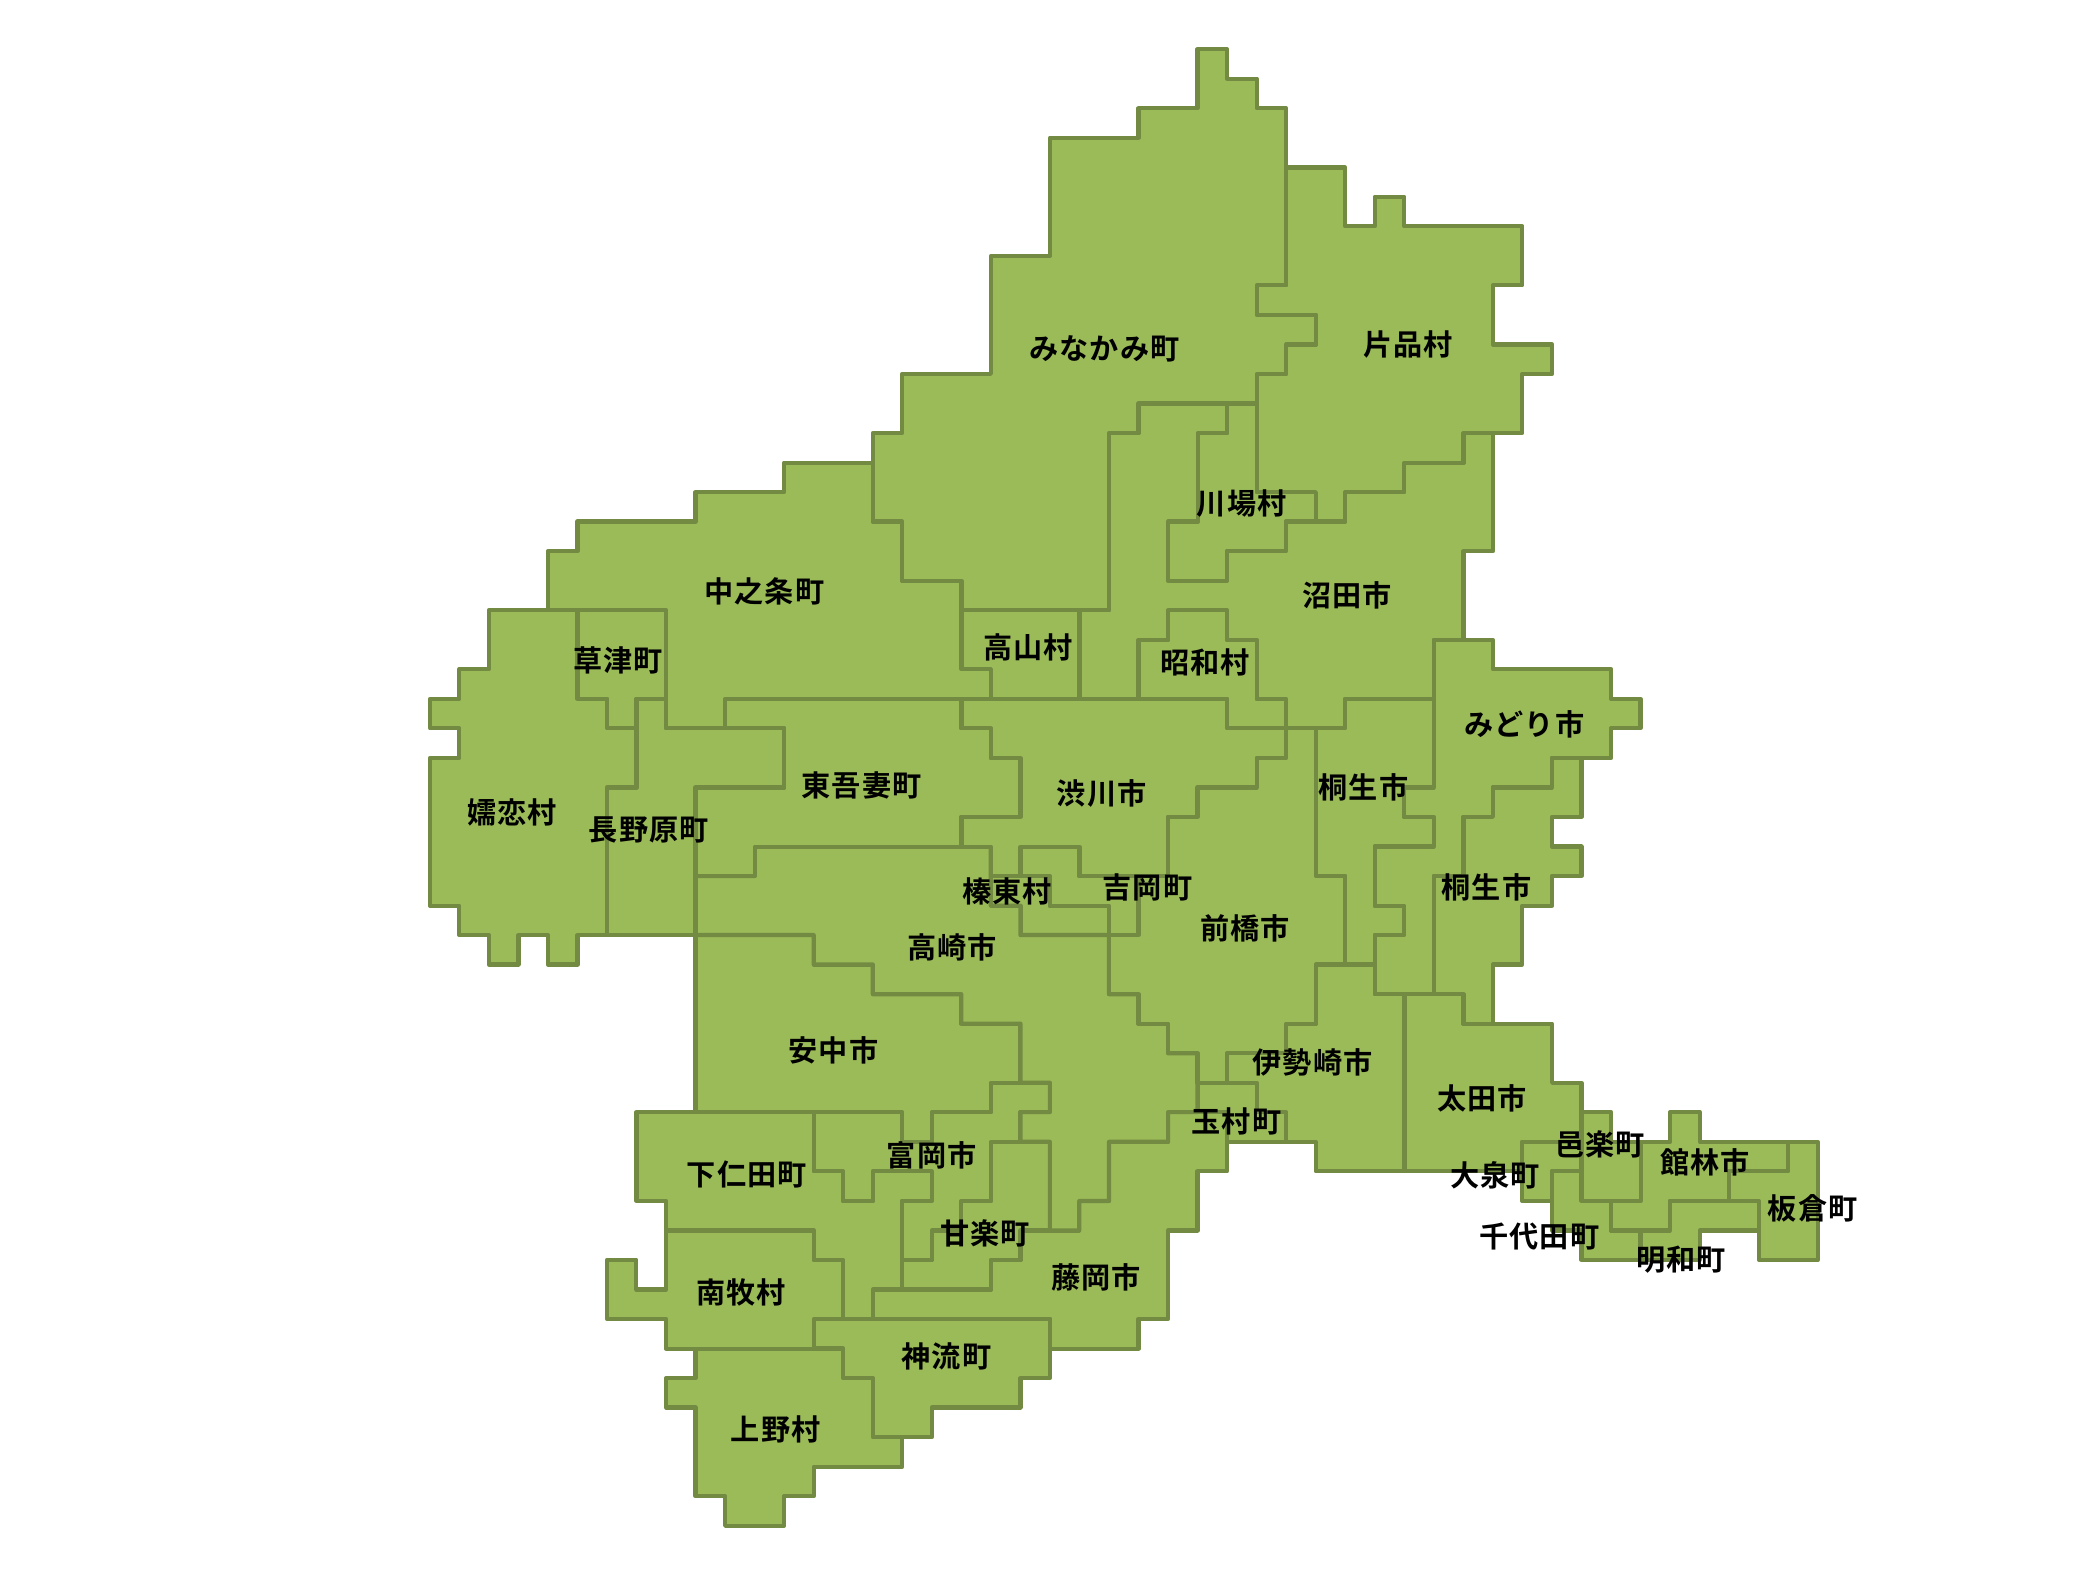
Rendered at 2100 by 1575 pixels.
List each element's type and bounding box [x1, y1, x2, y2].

text_box [429, 48, 1874, 1526]
